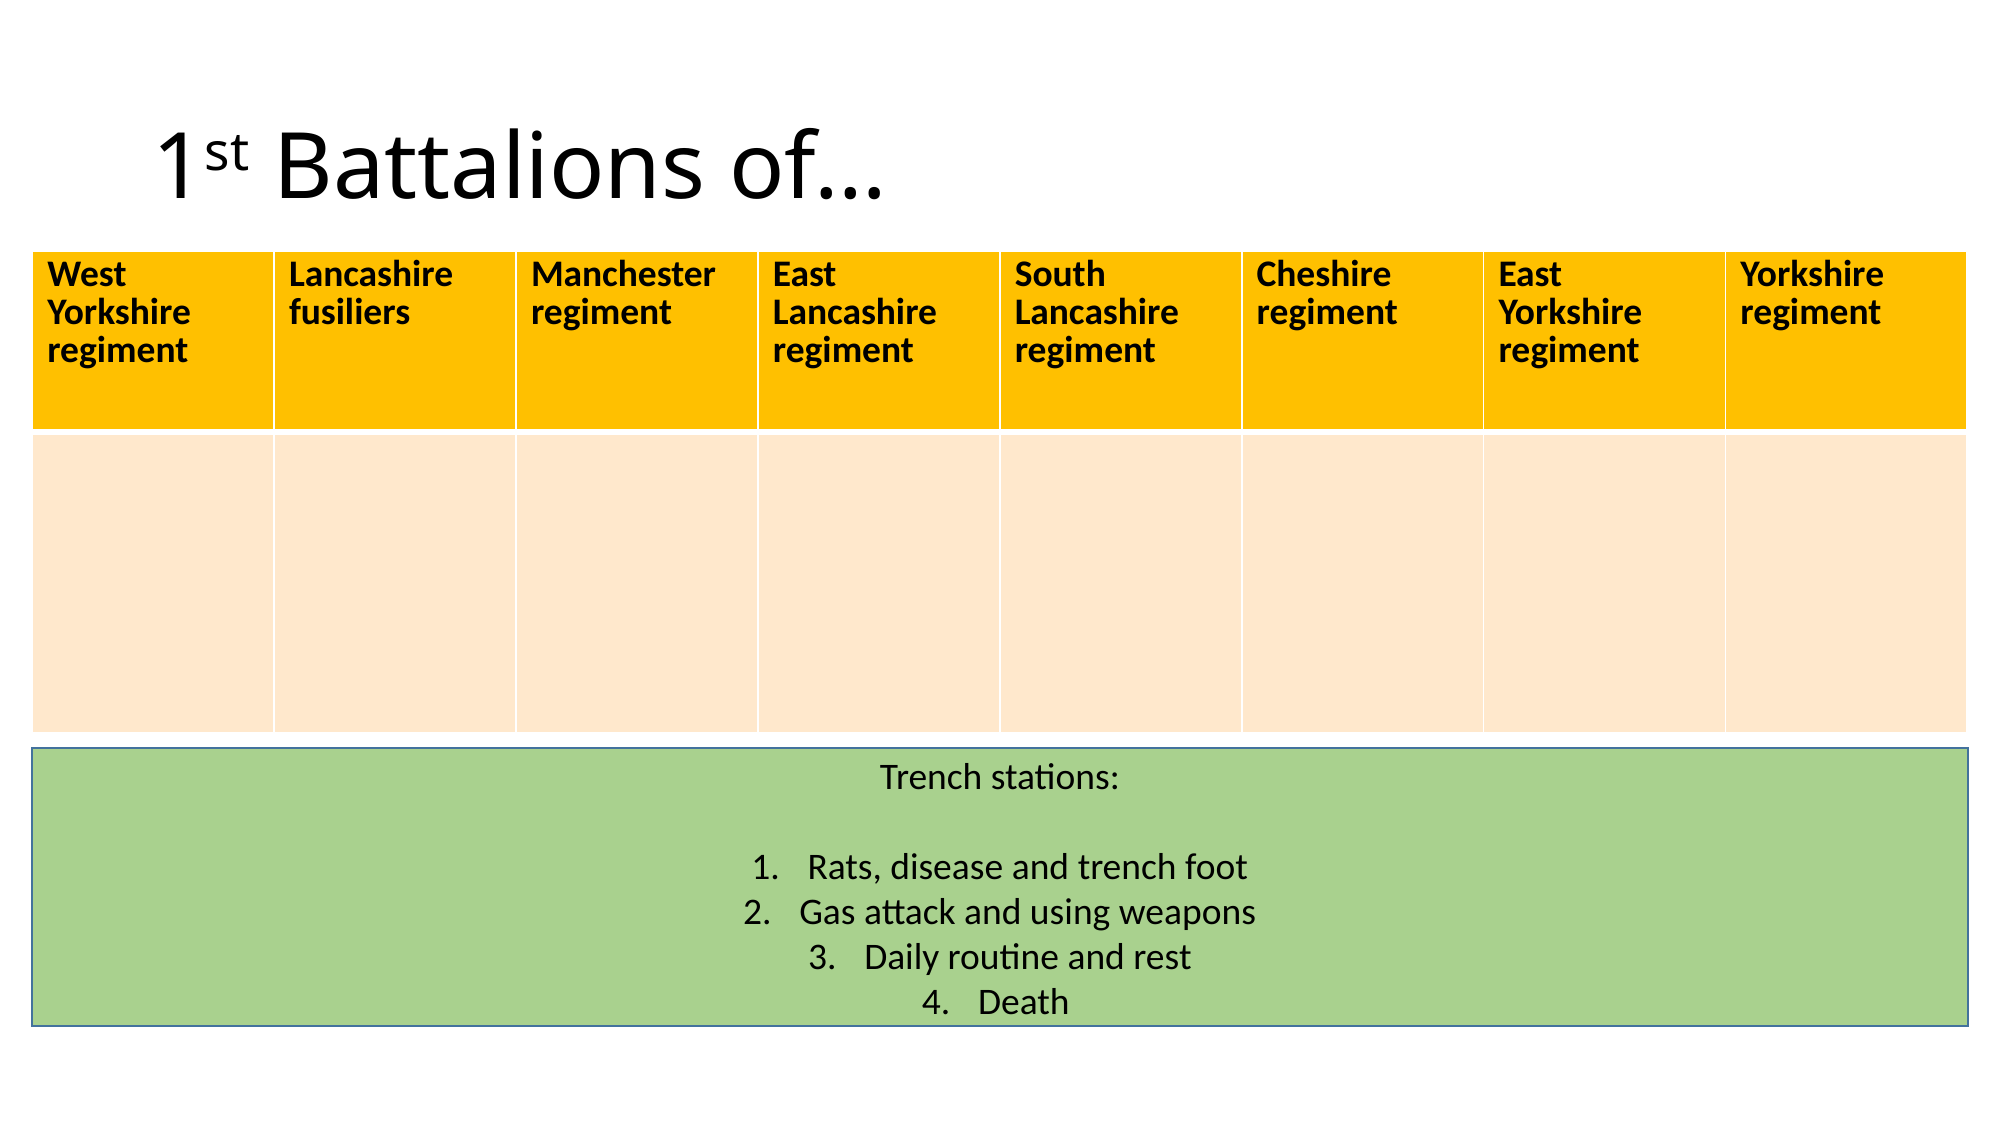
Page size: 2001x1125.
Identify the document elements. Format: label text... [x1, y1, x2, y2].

table_cell [33, 435, 273, 732]
text_box Trench stations: Rats, disease and trench foot Gas attack and using weapons Daily routine and rest Death [31, 747, 1969, 1027]
table_header East Yorkshire regiment [1484, 252, 1725, 429]
table_header South Lancashire regiment [1001, 252, 1241, 429]
table_cell [1484, 435, 1725, 732]
table_cell [517, 435, 757, 732]
title 1st Battalions of… [137, 59, 1863, 250]
table_cell [1726, 435, 1966, 732]
table_header Manchester regiment [517, 252, 757, 429]
table_header Cheshire regiment [1243, 252, 1483, 429]
table_cell [1001, 435, 1241, 732]
table_header Lancashire fusiliers [275, 252, 515, 429]
table_header East Lancashire regiment [759, 252, 999, 429]
table_header West Yorkshire regiment [33, 252, 273, 429]
table_header Yorkshire regiment [1726, 252, 1966, 429]
table_cell [759, 435, 999, 732]
table_cell [275, 435, 515, 732]
table_cell [1243, 435, 1483, 732]
